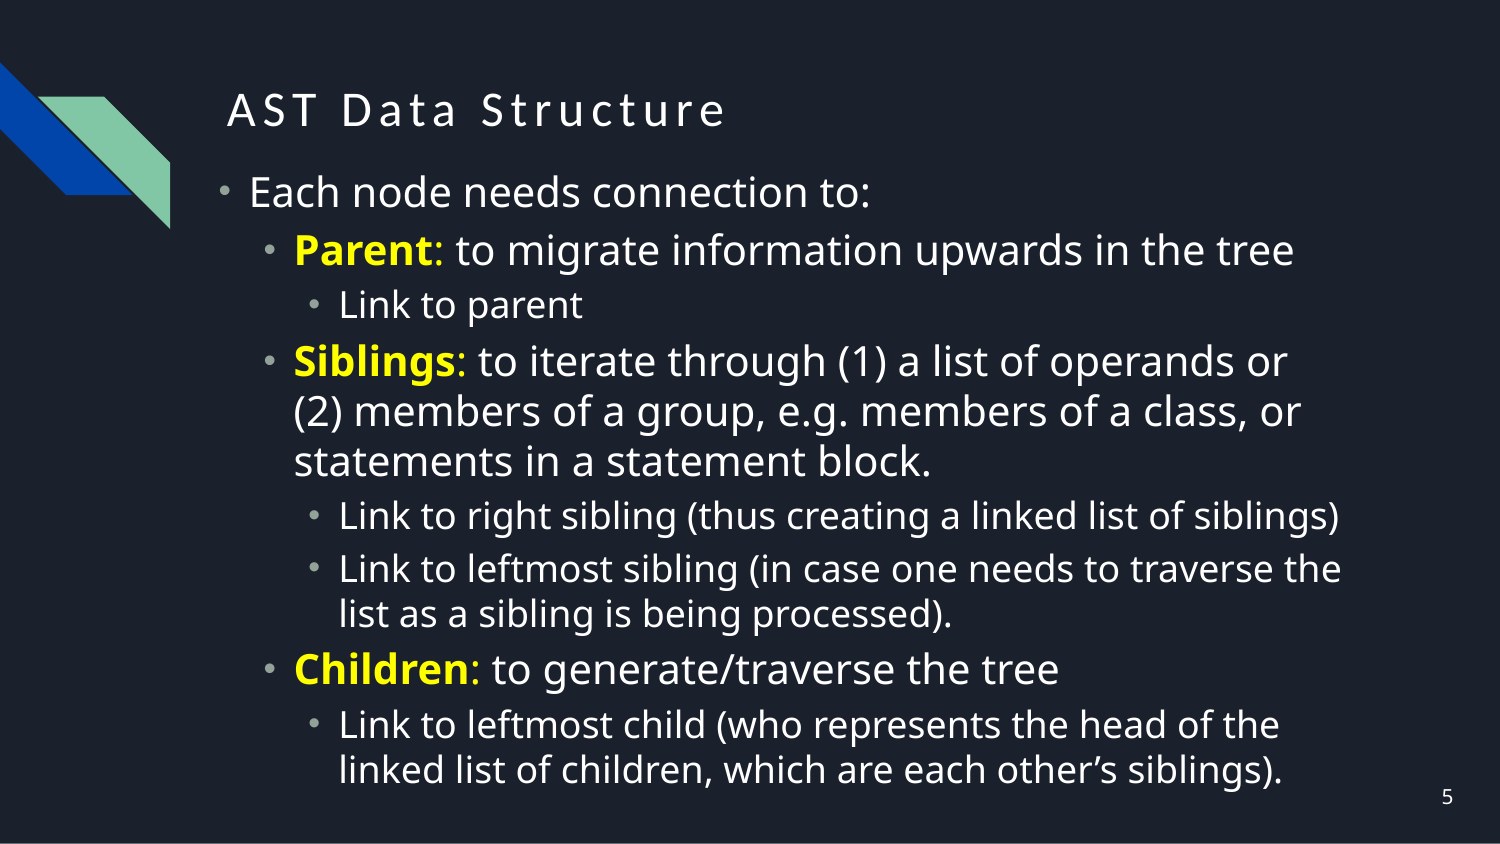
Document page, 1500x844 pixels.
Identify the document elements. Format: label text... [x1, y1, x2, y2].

slide_number 5 [1435, 782, 1473, 844]
title AST Data Structure [224, 74, 781, 163]
text_box Each node needs connection to: Parent: to migrate information upwards in the tree Link to parent Siblings: to iterate through (1) a list of operands or (2) members of a group, e.g. members of a class, or statements in a statement block. Link to right sibling (thus creating a linked list of siblings) Link to leftmost sibling (in case one needs to traverse the list as a sibling is being processed). Children: to generate/traverse the tree Link to leftmost child (who represents the head of the linked list of children, which are each other’s siblings). [218, 163, 1344, 830]
